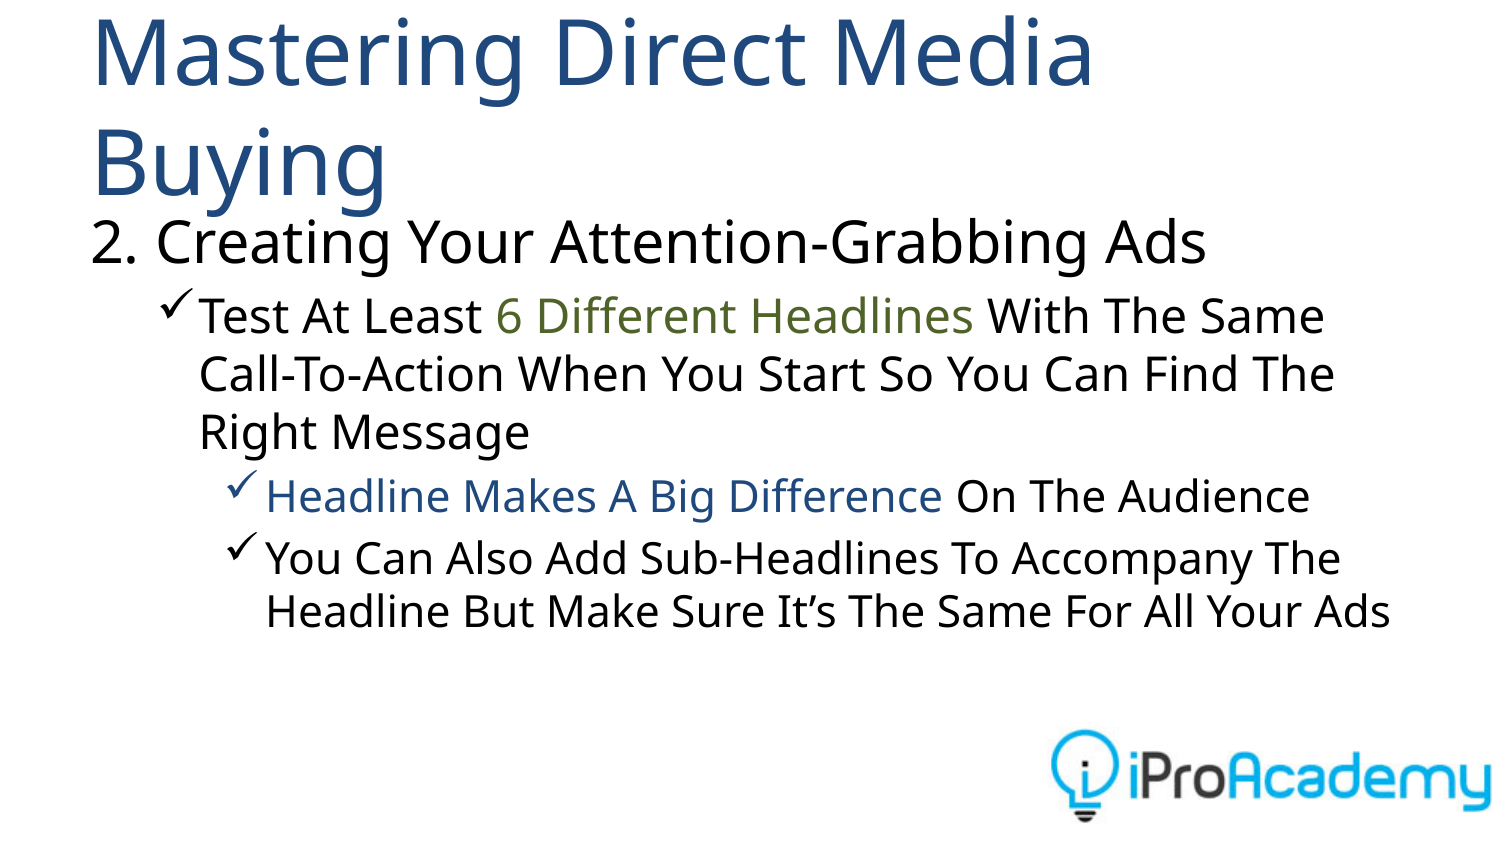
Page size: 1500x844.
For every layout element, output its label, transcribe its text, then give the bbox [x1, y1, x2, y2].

list 2. Creating Your Attention-Grabbing Ads Test At Least 6 Different Headlines With The Same Call-To-Action When You Start So You Can Find The Right Message Headline Makes A Big Difference On The Audience You Can Also Add Sub-Headlines To Accompany The Headline But Make Sure It’s The Same For All Your Ads [75, 196, 1425, 754]
picture [1047, 715, 1499, 841]
title Mastering Direct Media Buying [75, 33, 1425, 175]
